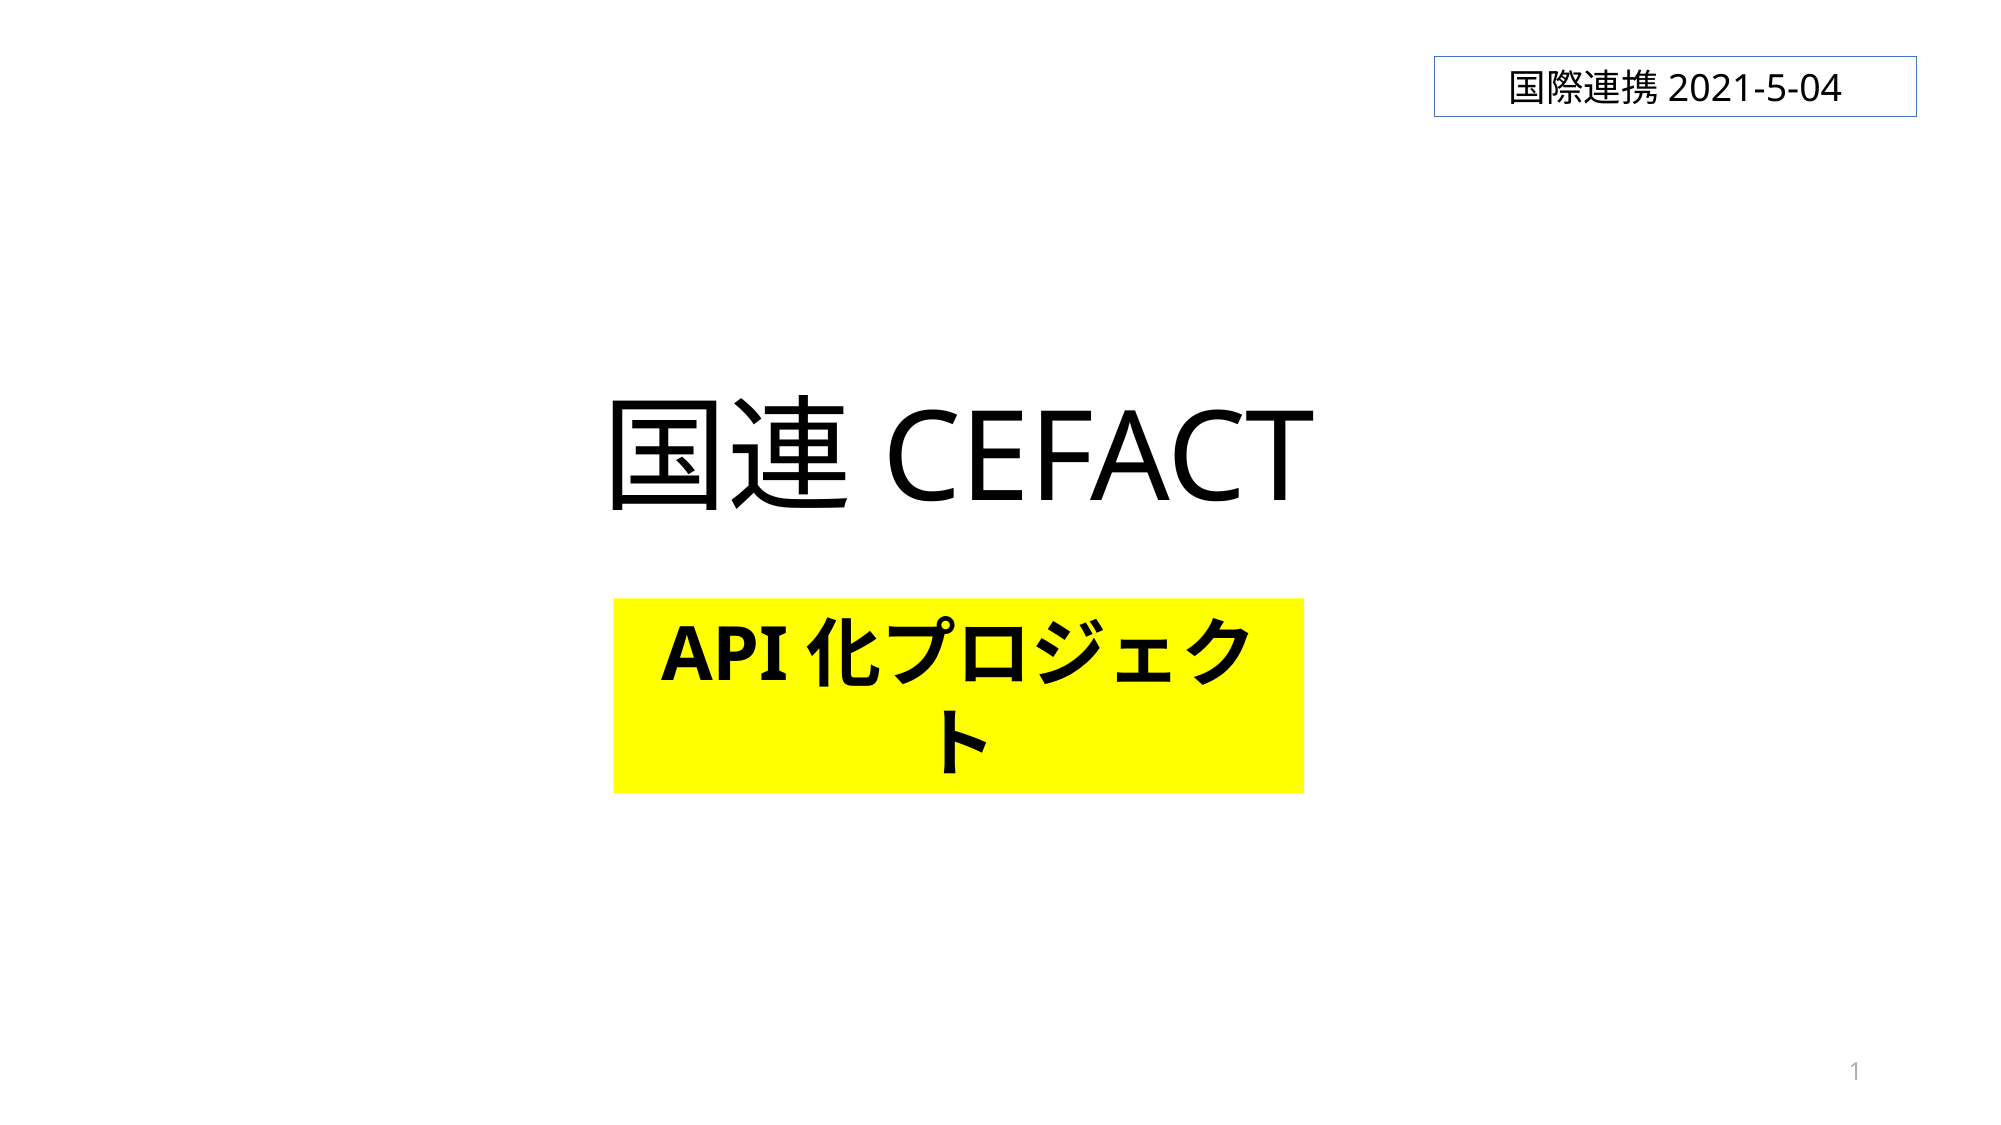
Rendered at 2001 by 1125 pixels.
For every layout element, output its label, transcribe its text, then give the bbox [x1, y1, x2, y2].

slide_number 1 [1412, 1042, 1863, 1103]
text_box API化プロジェクト [613, 598, 1305, 793]
title 国連CEFACT [482, 357, 1435, 548]
text_box 国際連携2021-5-04 [1434, 56, 1917, 117]
